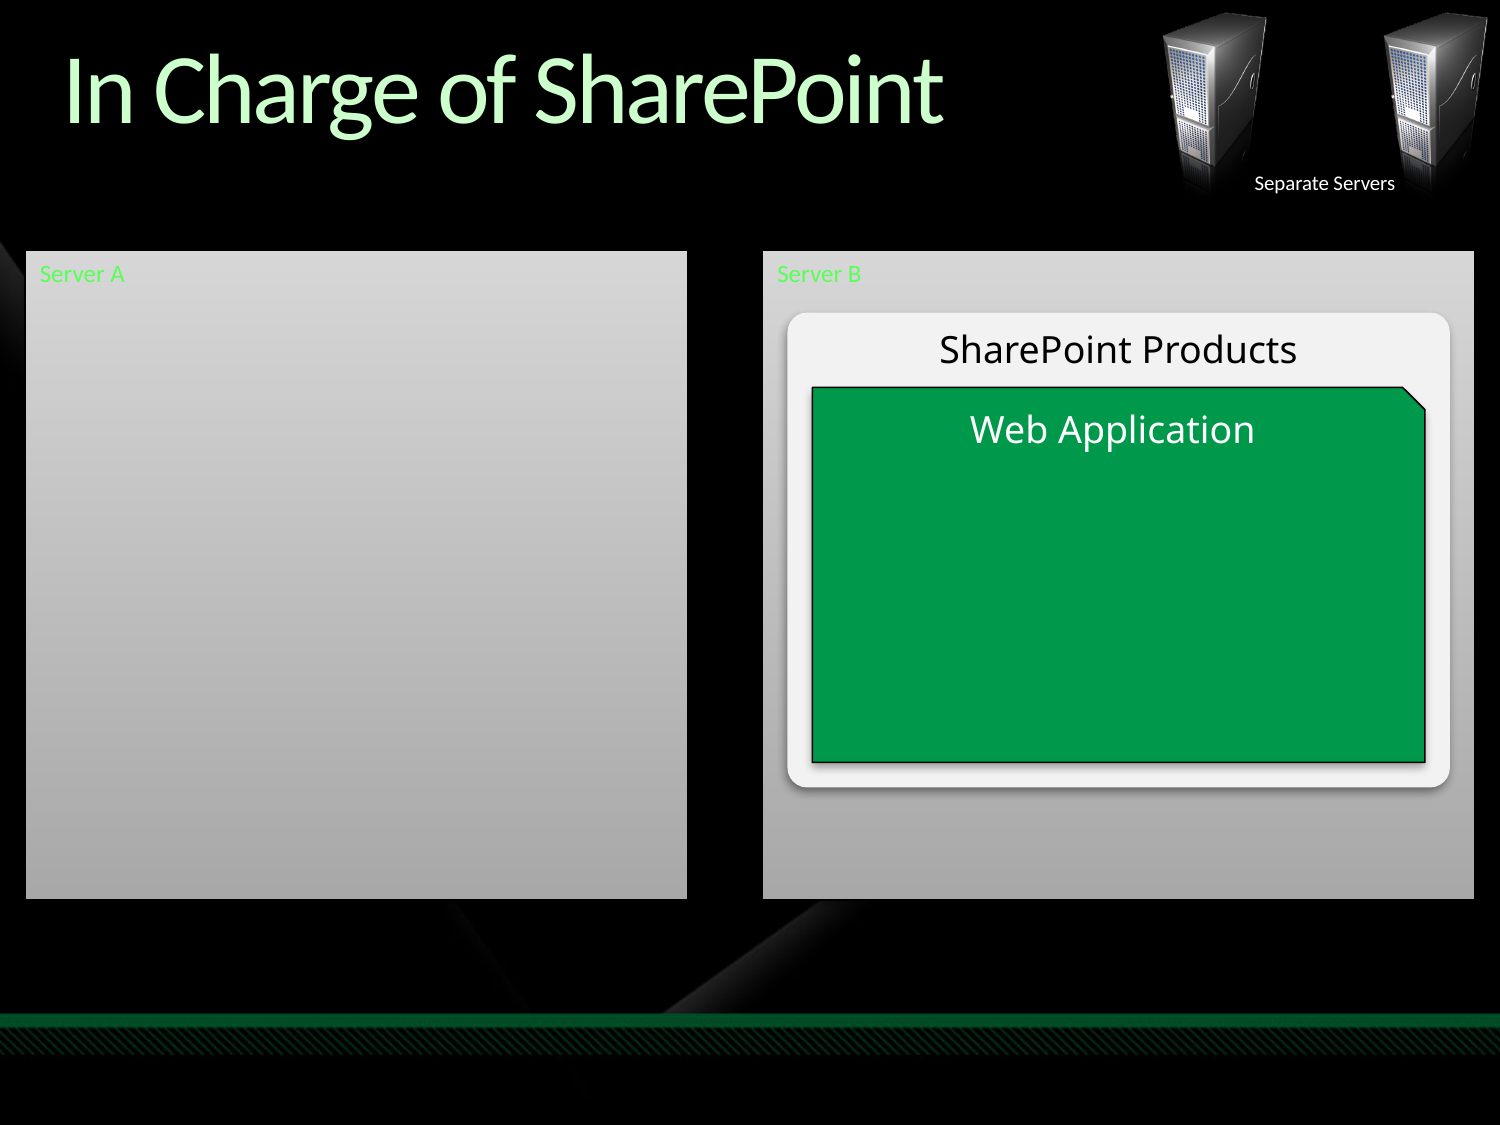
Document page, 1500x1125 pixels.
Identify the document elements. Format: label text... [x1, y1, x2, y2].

text_box [24, 249, 688, 901]
text_box Web Application [811, 386, 1426, 764]
text_box SharePoint Products [787, 312, 1450, 788]
picture [0, 0, 1500, 1125]
text_box [762, 249, 1476, 901]
text_box Server B [762, 249, 1038, 295]
text_box Server A [24, 249, 300, 295]
title In Charge of SharePoint [62, 37, 1143, 147]
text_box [1149, 12, 1500, 220]
